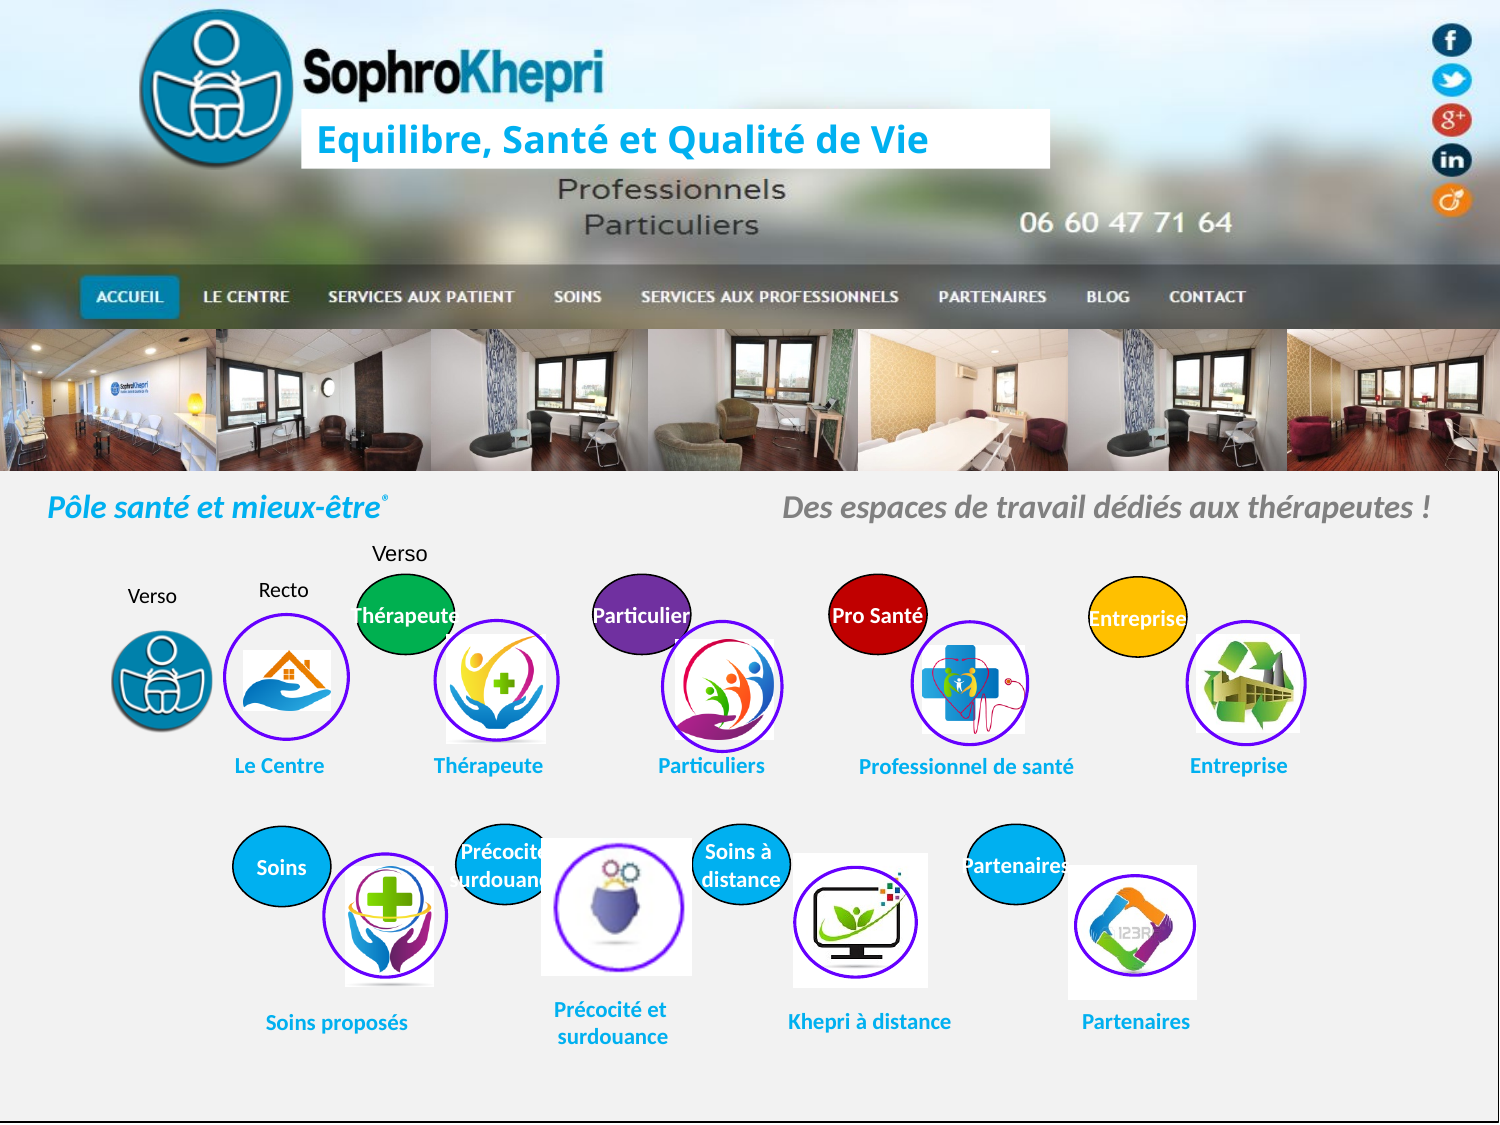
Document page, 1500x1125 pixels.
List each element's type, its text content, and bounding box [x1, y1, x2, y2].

text_box [224, 614, 349, 740]
text_box [778, 663, 783, 710]
picture [674, 639, 774, 740]
picture [242, 650, 332, 711]
text_box [926, 621, 1014, 643]
picture [1068, 865, 1197, 1000]
picture [345, 866, 434, 987]
text_box Partenaires [966, 824, 1066, 905]
text_box Soins proposés [251, 1000, 464, 1043]
text_box Soins [232, 826, 331, 907]
text_box [351, 853, 419, 864]
text_box [662, 657, 669, 716]
text_box [323, 873, 340, 958]
text_box Professionnel de santé [844, 744, 1105, 787]
text_box [435, 654, 441, 706]
text_box Précocité et surdouance [508, 986, 719, 1057]
text_box Thérapeute [356, 574, 455, 655]
text_box Particulier [592, 574, 691, 655]
text_box [0, 480, 1499, 1122]
text_box [550, 650, 559, 710]
text_box Particuliers [643, 742, 809, 786]
text_box [912, 658, 917, 708]
picture [0, 0, 1500, 472]
text_box Partenaires [1067, 999, 1232, 1042]
text_box Pôle santé et mieux-être® Des espaces de travail dédiés aux thérapeutes ! [17, 479, 1500, 533]
text_box Précocité surdouance [455, 824, 541, 905]
picture [541, 838, 692, 976]
text_box Verso [357, 532, 455, 574]
text_box Thérapeute [419, 742, 571, 786]
text_box Le Centre [220, 743, 386, 786]
text_box Recto [243, 568, 324, 609]
text_box Pro Santé [828, 574, 928, 655]
text_box Khepri à distance [773, 999, 987, 1042]
text_box Soins à distance [696, 824, 790, 905]
text_box Entreprise [1088, 576, 1188, 658]
picture [1196, 634, 1301, 733]
text_box Verso [113, 574, 193, 616]
text_box [438, 884, 447, 947]
text_box [682, 621, 763, 638]
text_box [460, 620, 533, 632]
picture [111, 627, 218, 734]
picture [446, 634, 546, 745]
picture [922, 644, 1025, 734]
text_box [1211, 621, 1281, 633]
text_box Entreprise [1175, 742, 1317, 786]
picture [793, 853, 928, 988]
